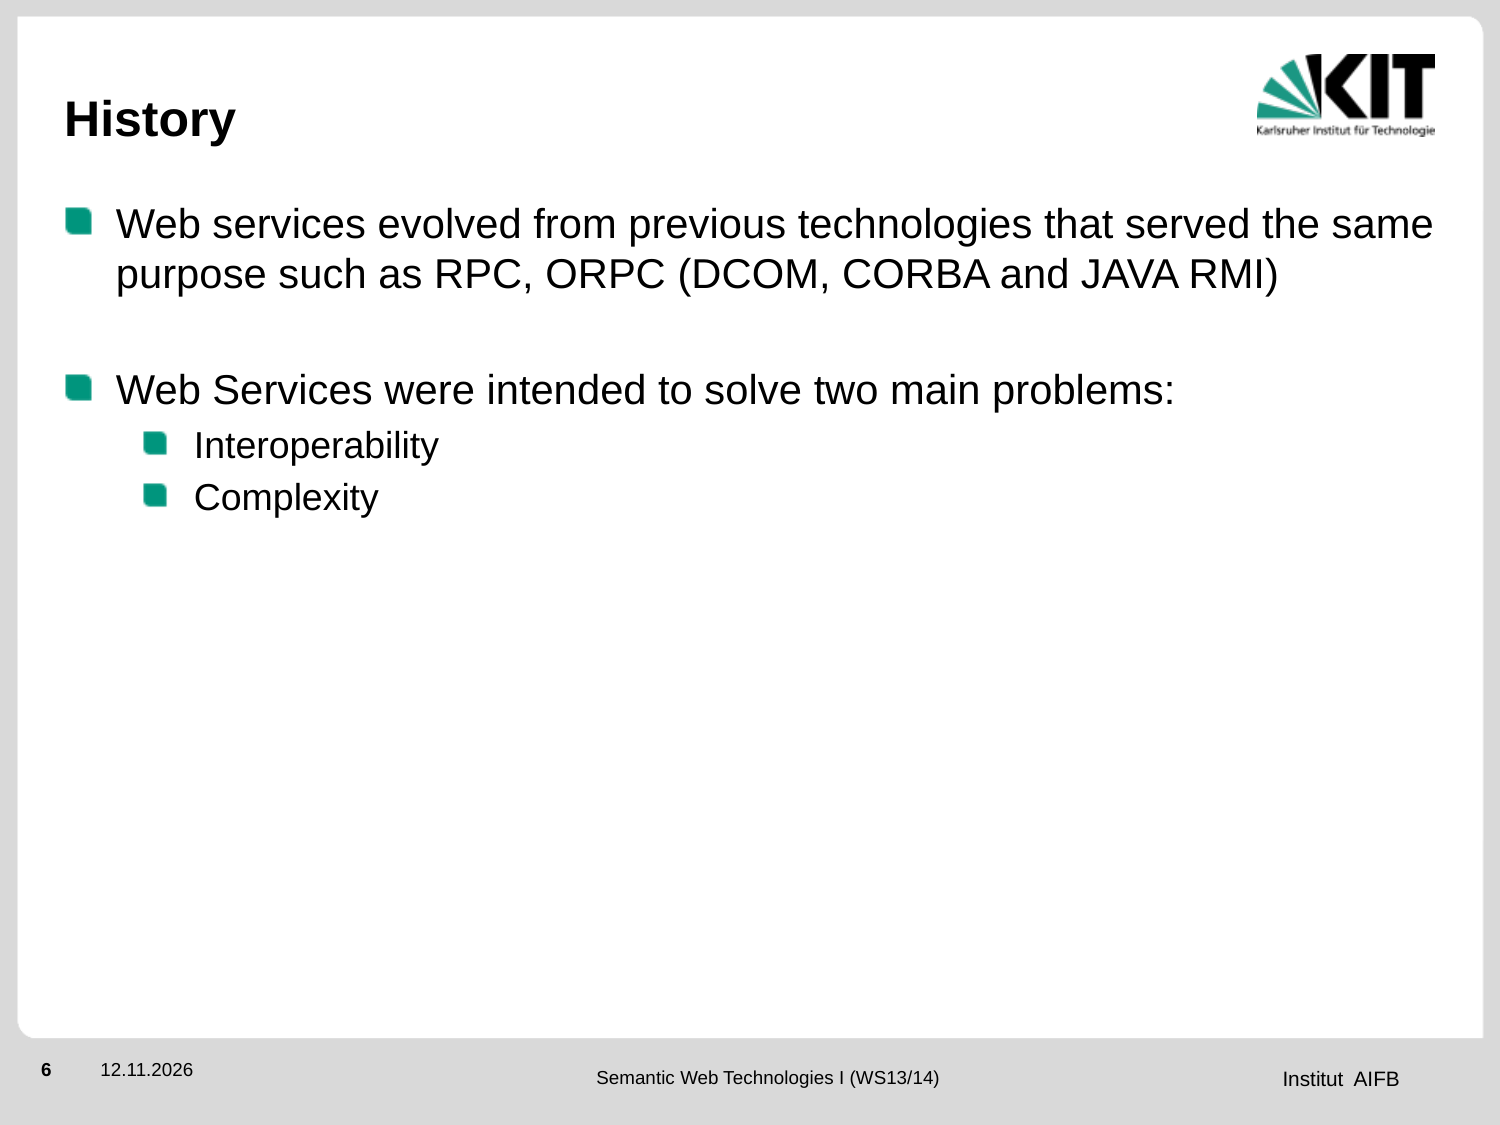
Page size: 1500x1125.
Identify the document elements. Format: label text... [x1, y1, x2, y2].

title History [64, 54, 1198, 147]
picture [0, 0, 1500, 1125]
list Web services evolved from previous technologies that served the same purpose such as RPC, ORPC (DCOM, CORBA and JAVA RMI) Web Services were intended to solve two main problems: Interoperability Complexity [64, 196, 1436, 1000]
